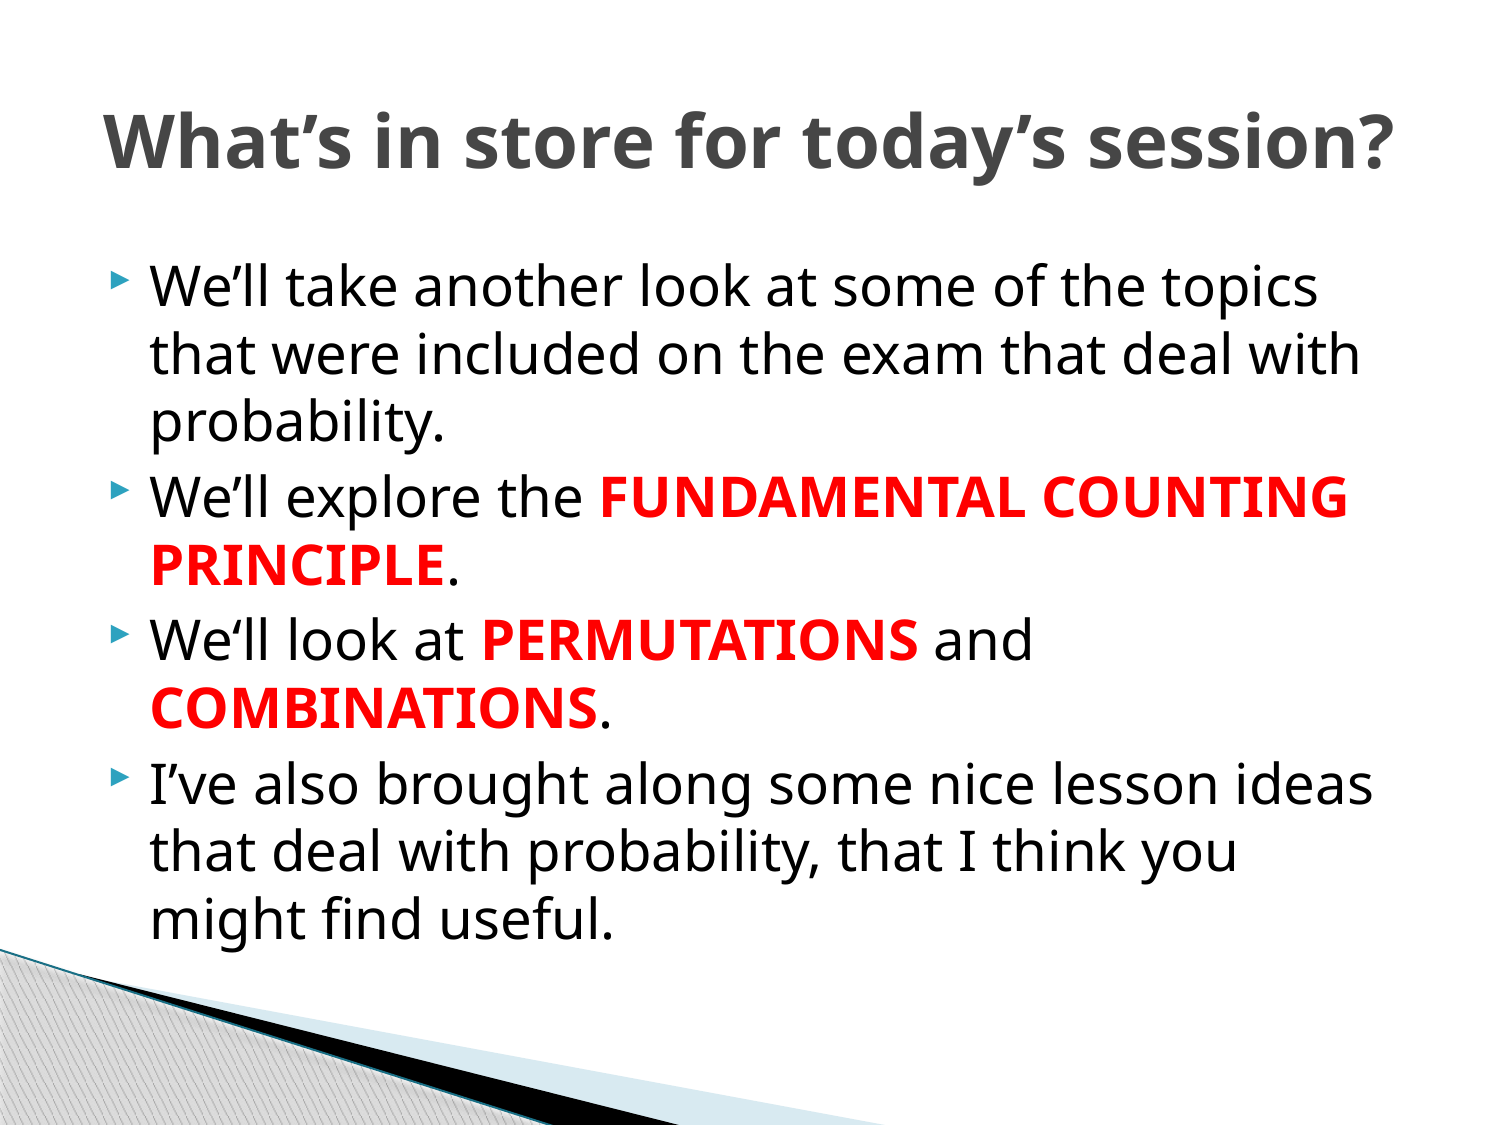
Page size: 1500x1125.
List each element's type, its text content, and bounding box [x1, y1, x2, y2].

title What’s in store for today’s session? [75, 45, 1425, 233]
list We’ll take another look at some of the topics that were included on the exam that deal with probability. We’ll explore the FUNDAMENTAL COUNTING PRINCIPLE. We‘ll look at PERMUTATIONS and COMBINATIONS. I’ve also brought along some nice lesson ideas that deal with probability, that I think you might find useful. [75, 243, 1425, 986]
